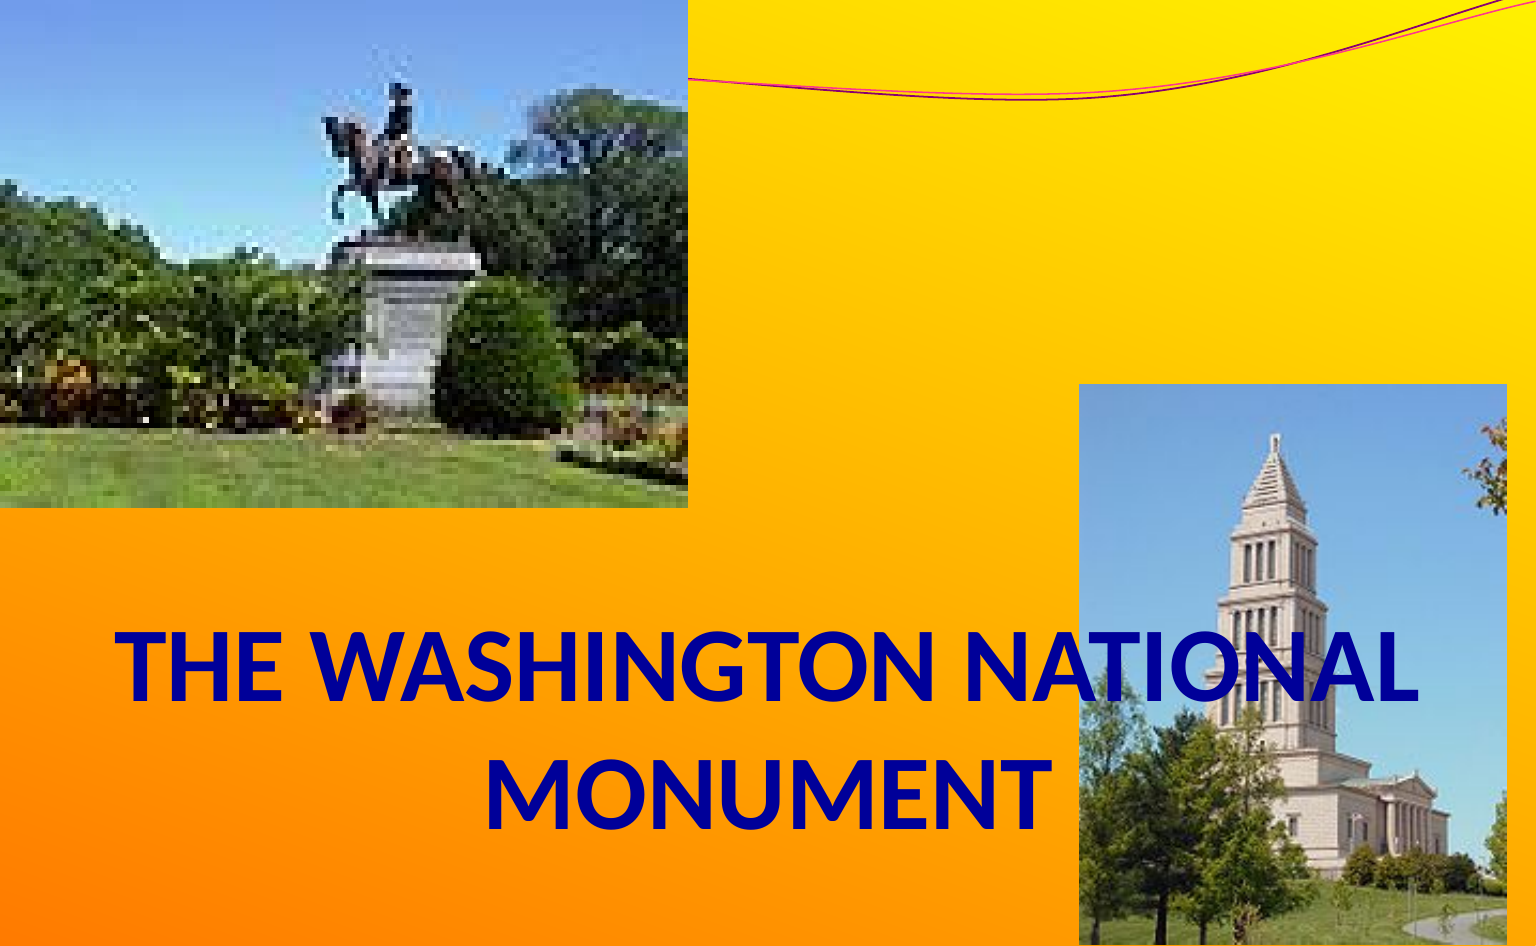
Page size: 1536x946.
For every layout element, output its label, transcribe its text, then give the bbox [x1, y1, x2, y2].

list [0, 0, 689, 509]
title THE WASHINGTON NATIONAL MONUMENT [76, 59, 1459, 851]
picture [1079, 384, 1507, 946]
